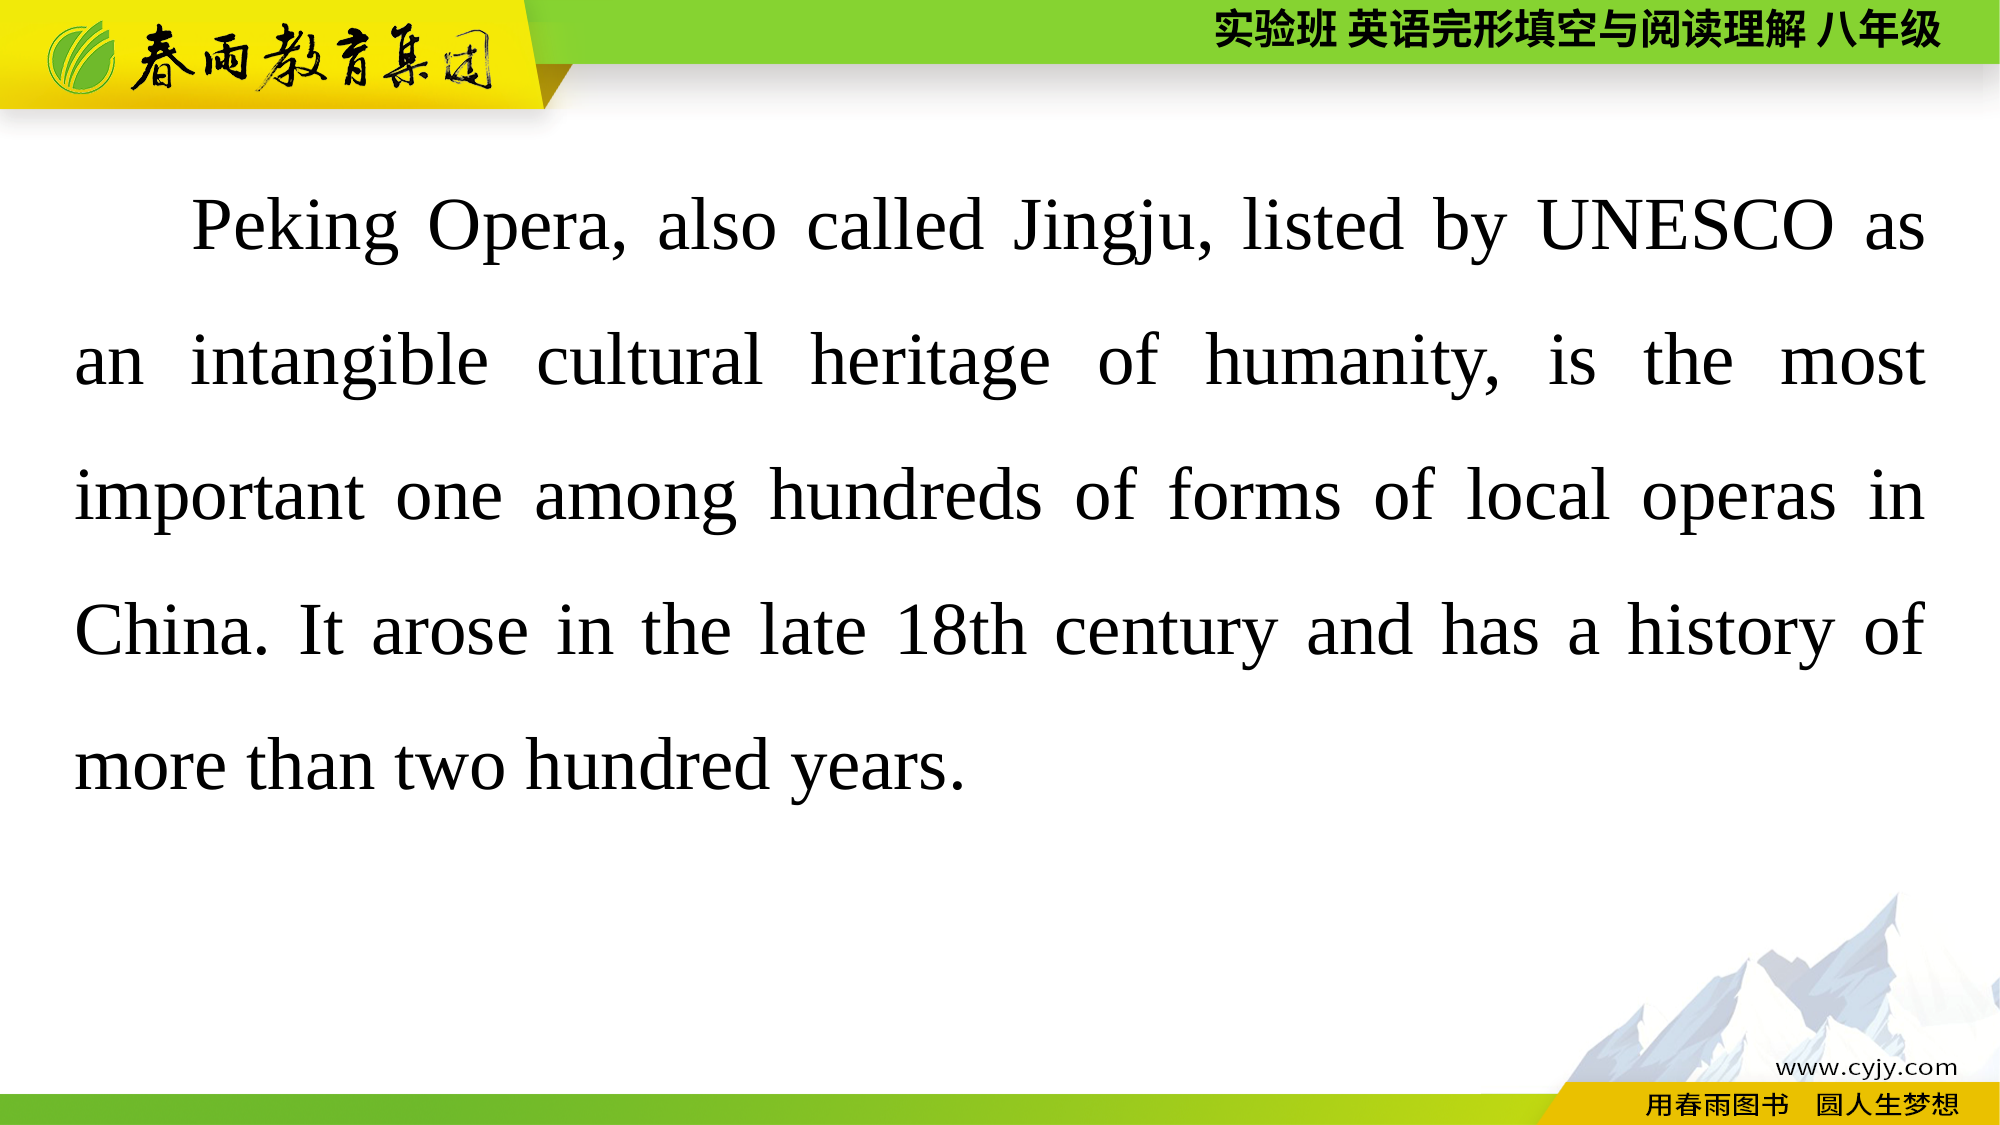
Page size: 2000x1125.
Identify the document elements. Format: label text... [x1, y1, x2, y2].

picture [0, 0, 2000, 1125]
list Peking Opera, also called Jingju, listed by UNESCO as an intangible cultural heritage of humanity, is the most important one among hundreds of forms of local operas in China. It arose in the late 18th century and has a history of more than two hundred years. [59, 122, 1944, 820]
